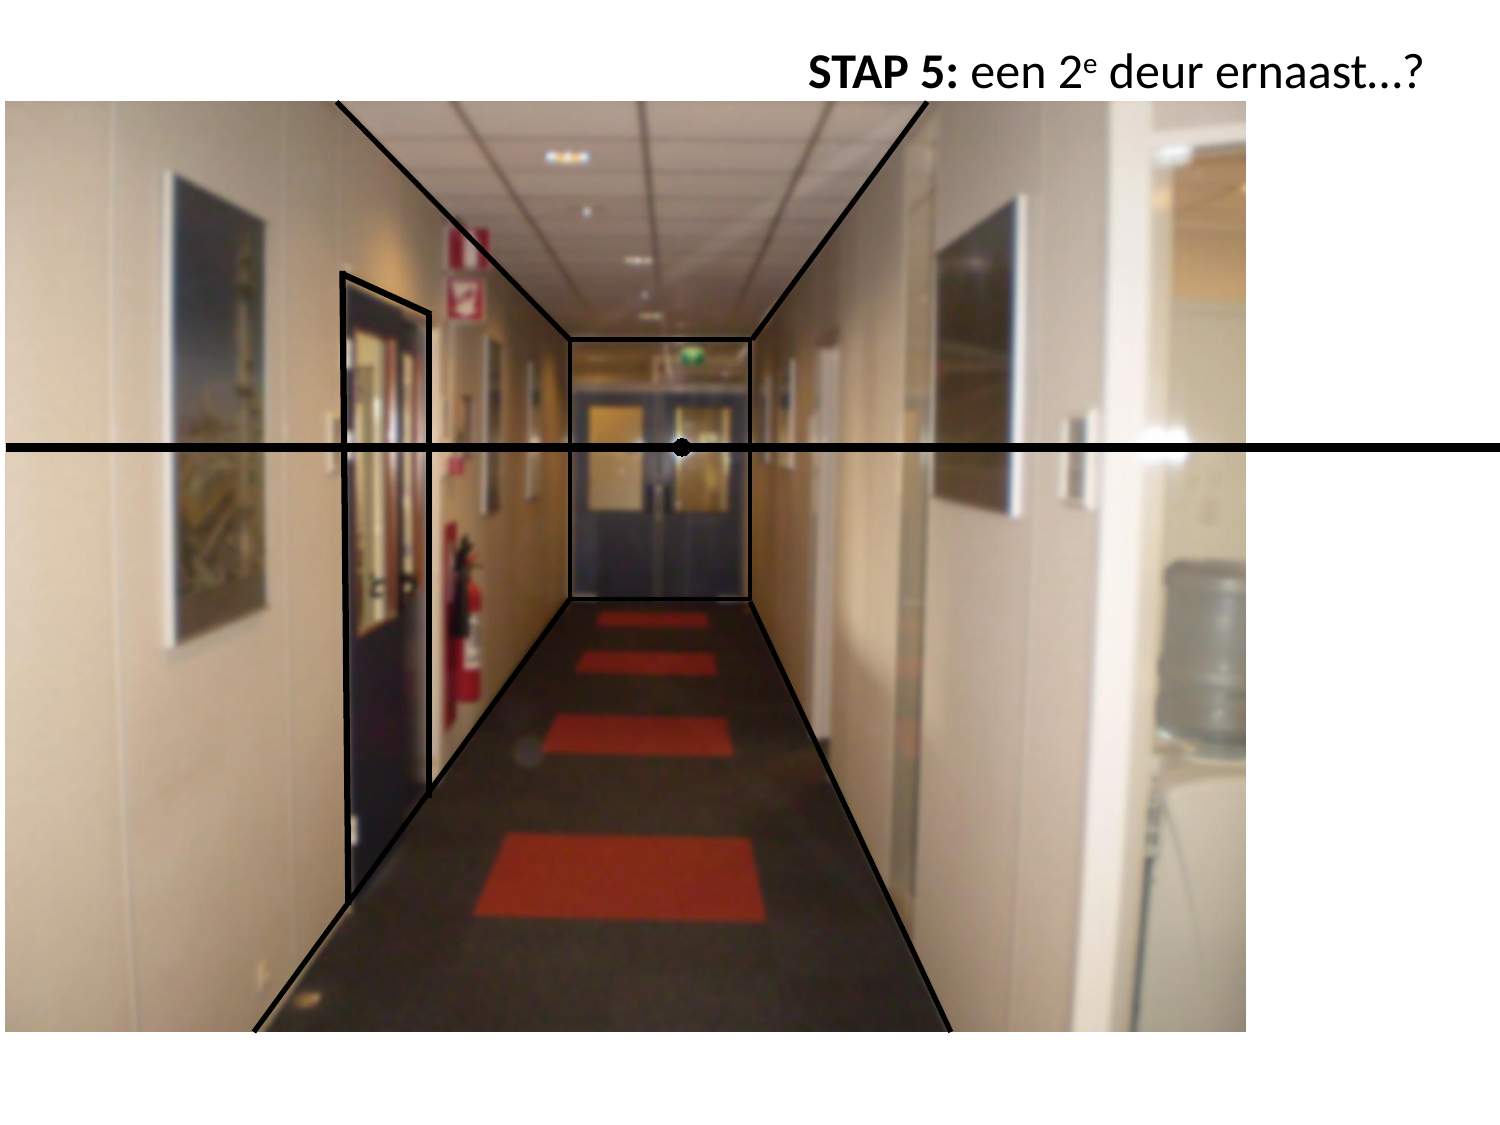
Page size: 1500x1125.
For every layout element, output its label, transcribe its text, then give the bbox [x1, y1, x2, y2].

picture [430, 101, 1246, 447]
picture [430, 448, 1246, 1033]
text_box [749, 601, 951, 1033]
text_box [342, 322, 349, 906]
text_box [336, 101, 570, 340]
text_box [751, 101, 928, 340]
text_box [342, 273, 432, 315]
picture [4, 101, 342, 1033]
picture [349, 448, 428, 599]
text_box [253, 599, 570, 1033]
text_box STAP 5: een 2e deur ernaast…? [761, 30, 1472, 106]
picture [349, 340, 428, 447]
